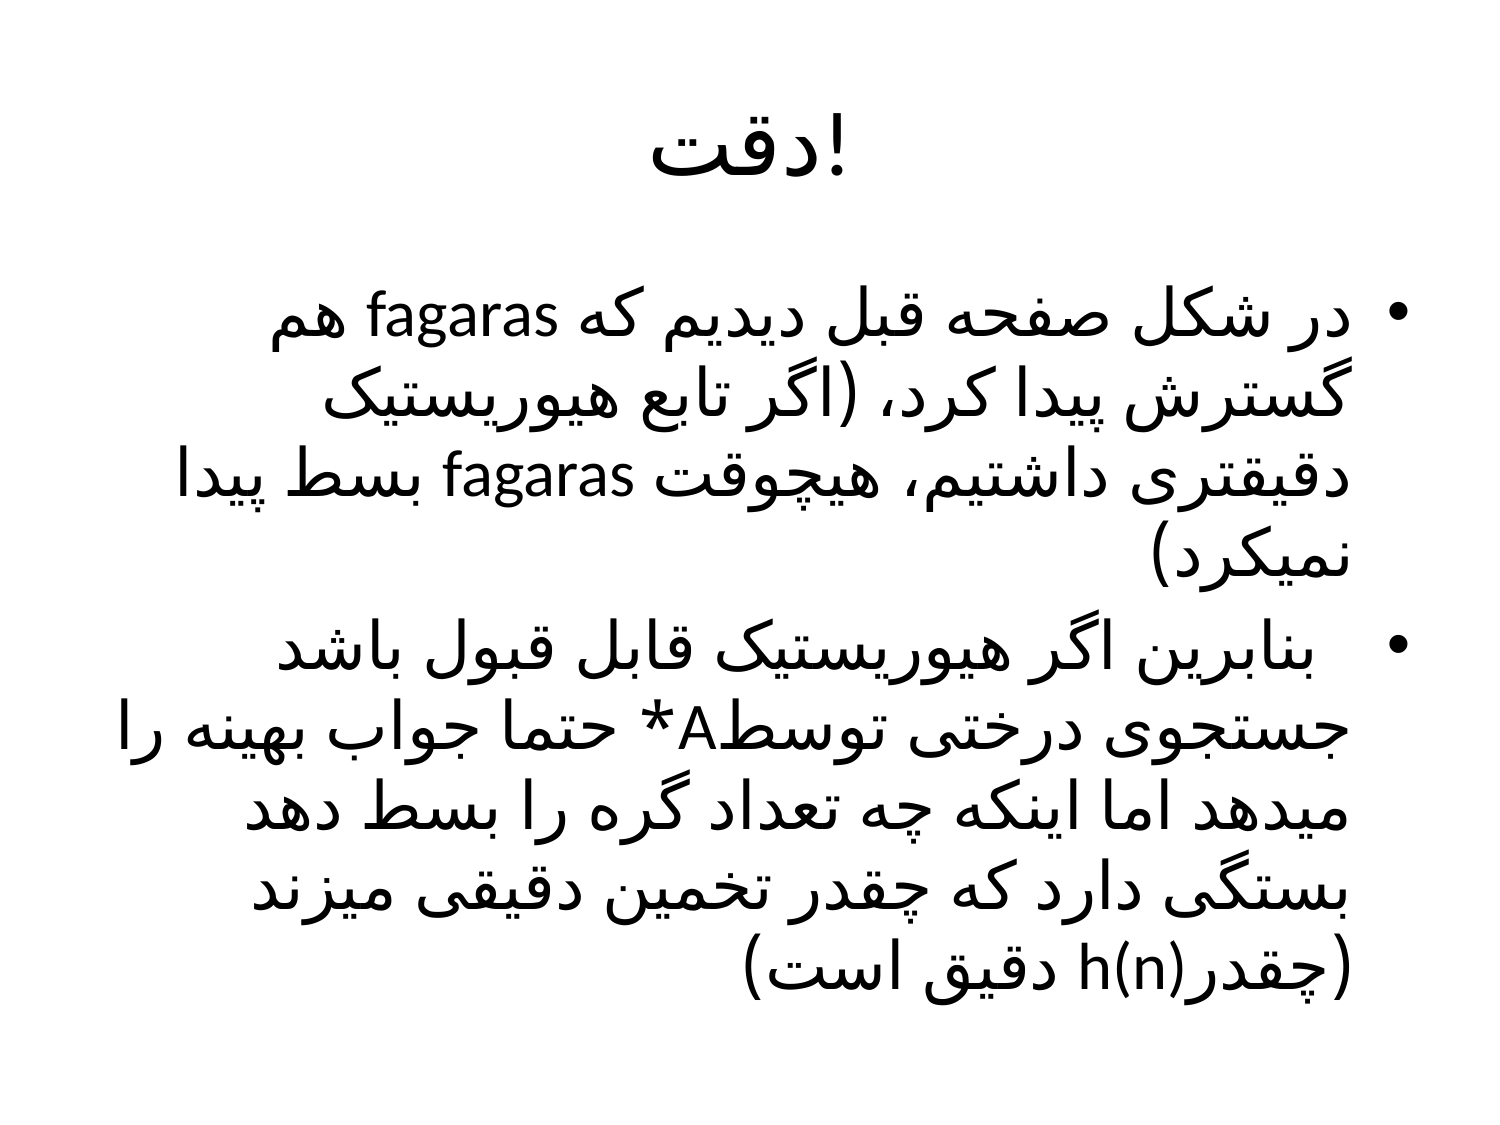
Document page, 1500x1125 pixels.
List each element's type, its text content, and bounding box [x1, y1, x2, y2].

title دقت! [75, 45, 1425, 233]
list در شکل صفحه قبل دیدیم که fagaras هم گسترش پیدا کرد، (اگر تابع هیوریستیک دقیقتری داشتیم، هیچوقت fagaras بسط پیدا نمیکرد) بنابرین اگر هیوریستیک قابل قبول باشد جستجوی درختی توسطA* حتما جواب بهینه را میدهد اما اینکه چه تعداد گره را بسط دهد بستگی دارد که چقدر تخمین دقیقی‌ میزند (چقدرh(n) دقیق است) [75, 262, 1425, 1005]
